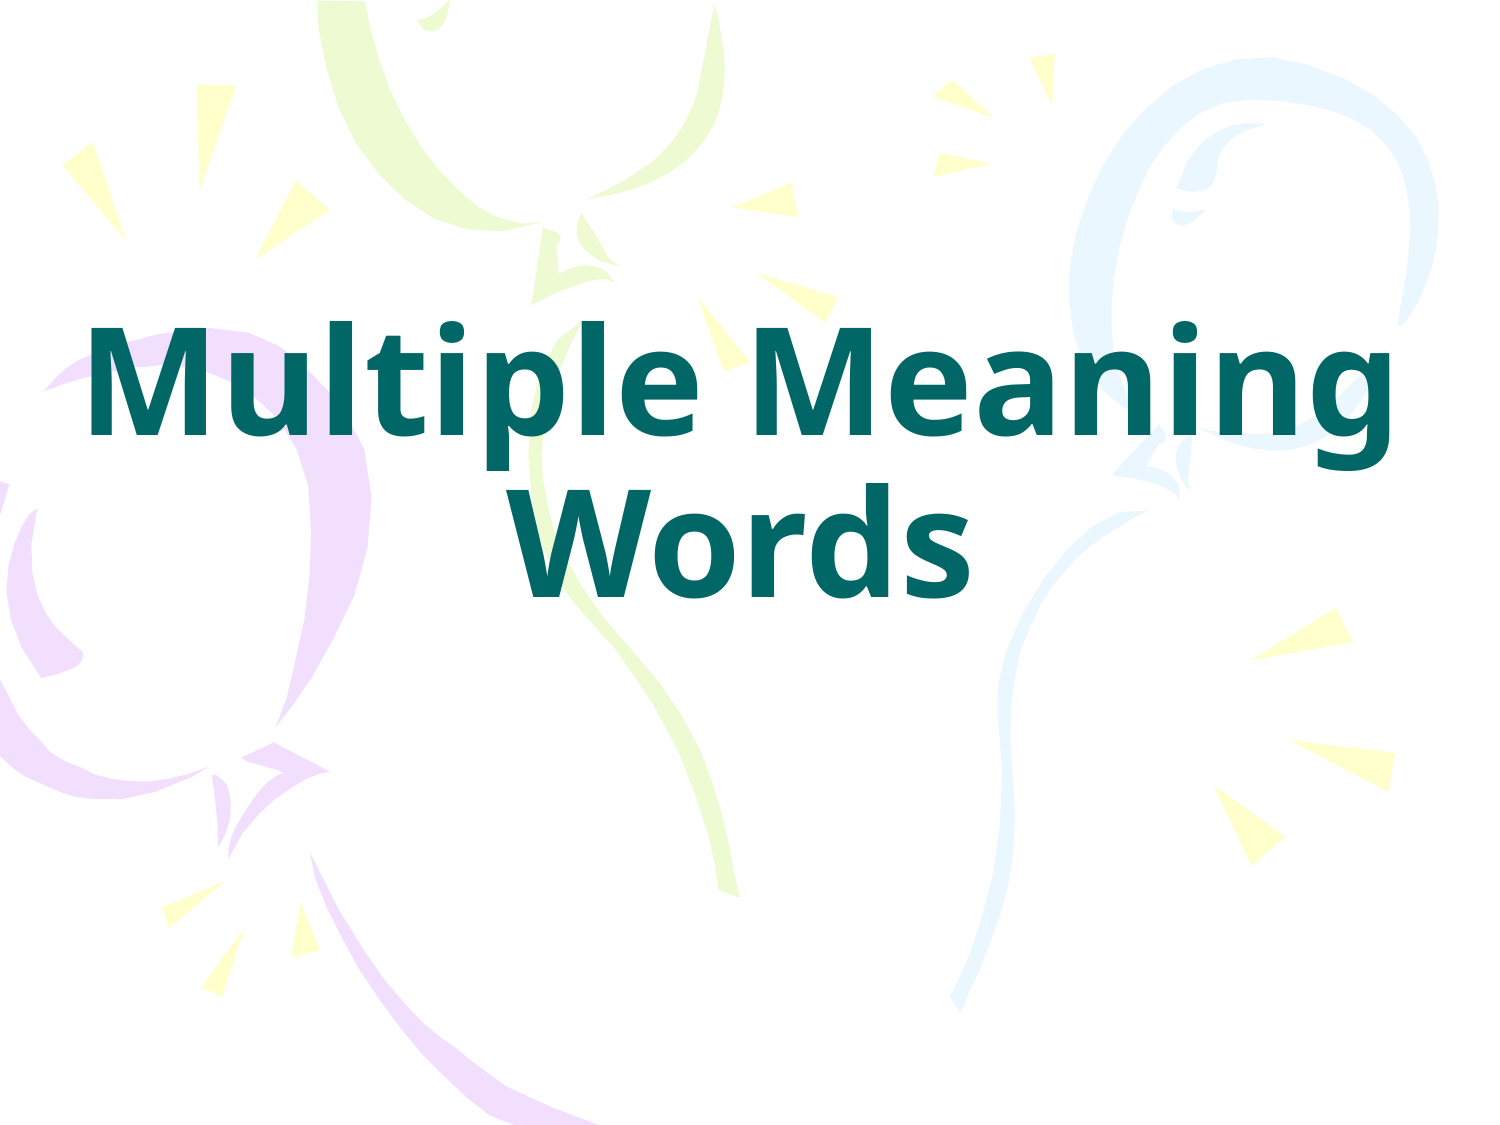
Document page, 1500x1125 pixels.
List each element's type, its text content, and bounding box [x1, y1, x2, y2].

title Multiple Meaning Words [62, 49, 1419, 638]
